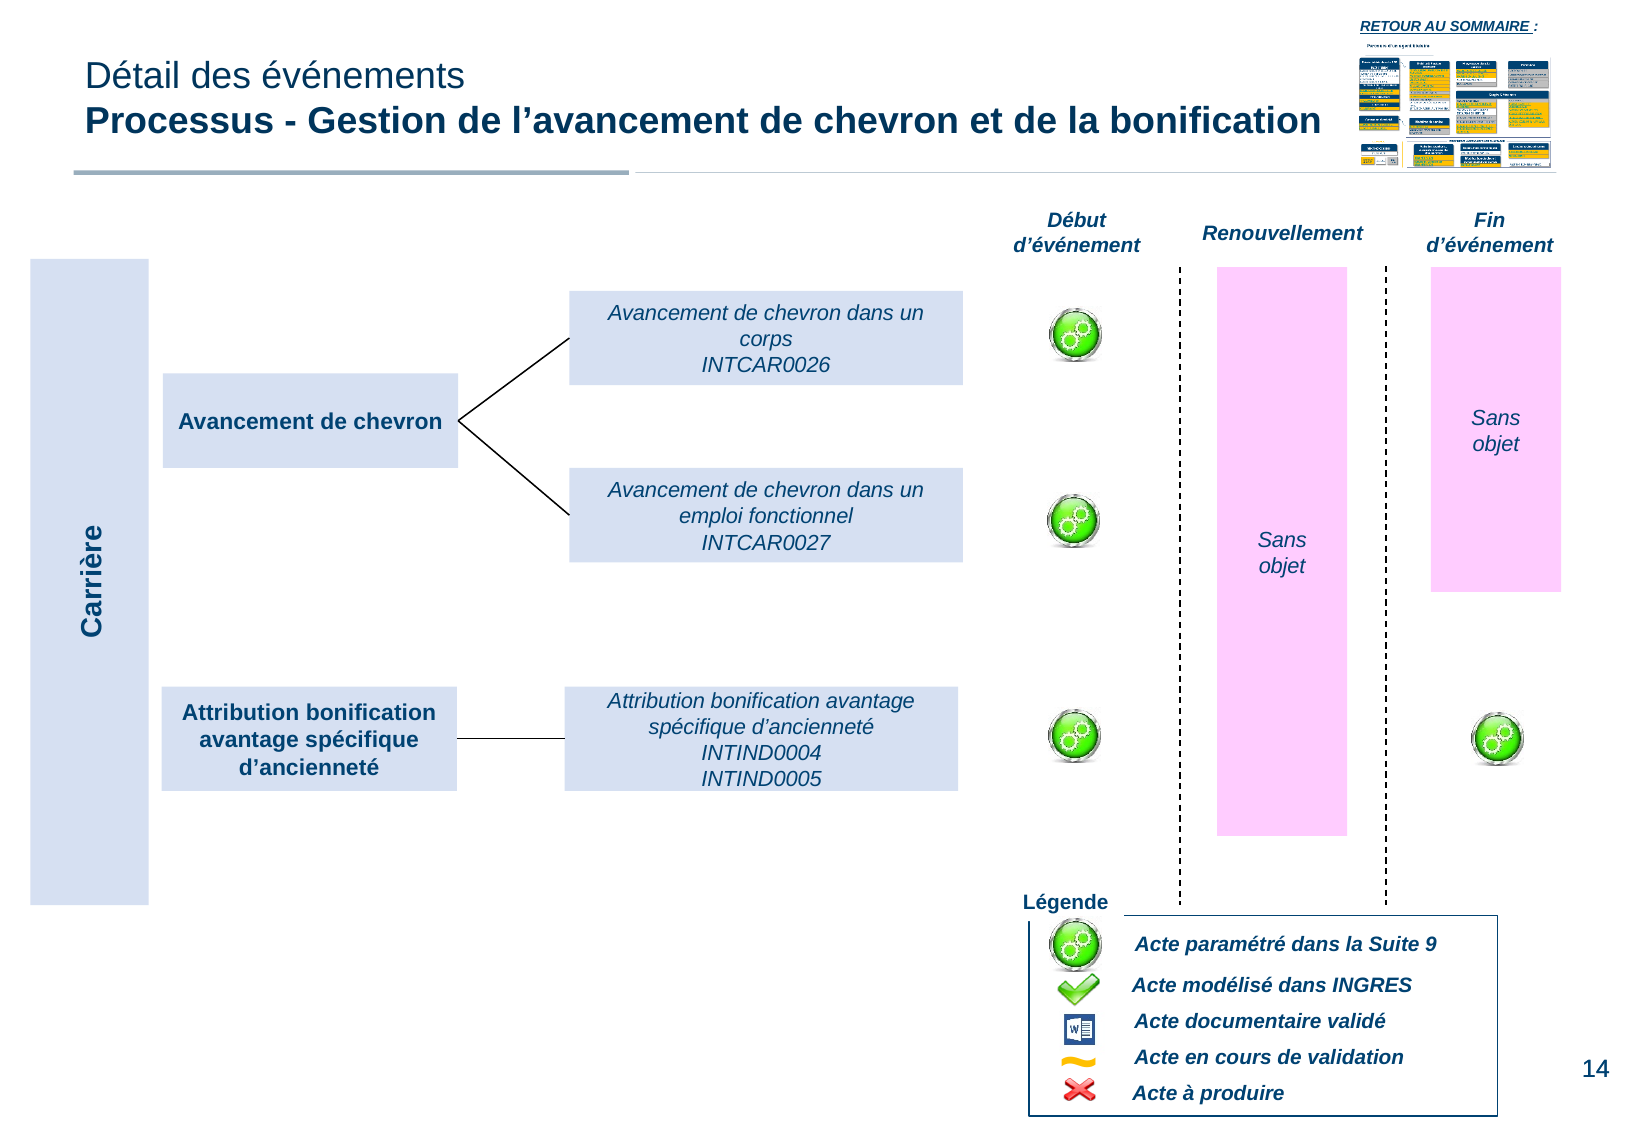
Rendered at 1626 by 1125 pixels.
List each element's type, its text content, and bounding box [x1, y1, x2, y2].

picture [1049, 306, 1102, 362]
picture [1047, 492, 1100, 548]
picture [1048, 916, 1109, 1059]
slide_number 14 [1516, 1044, 1625, 1121]
picture [1063, 1078, 1096, 1101]
picture [1471, 710, 1524, 766]
picture [1048, 707, 1101, 763]
picture [1359, 40, 1553, 168]
